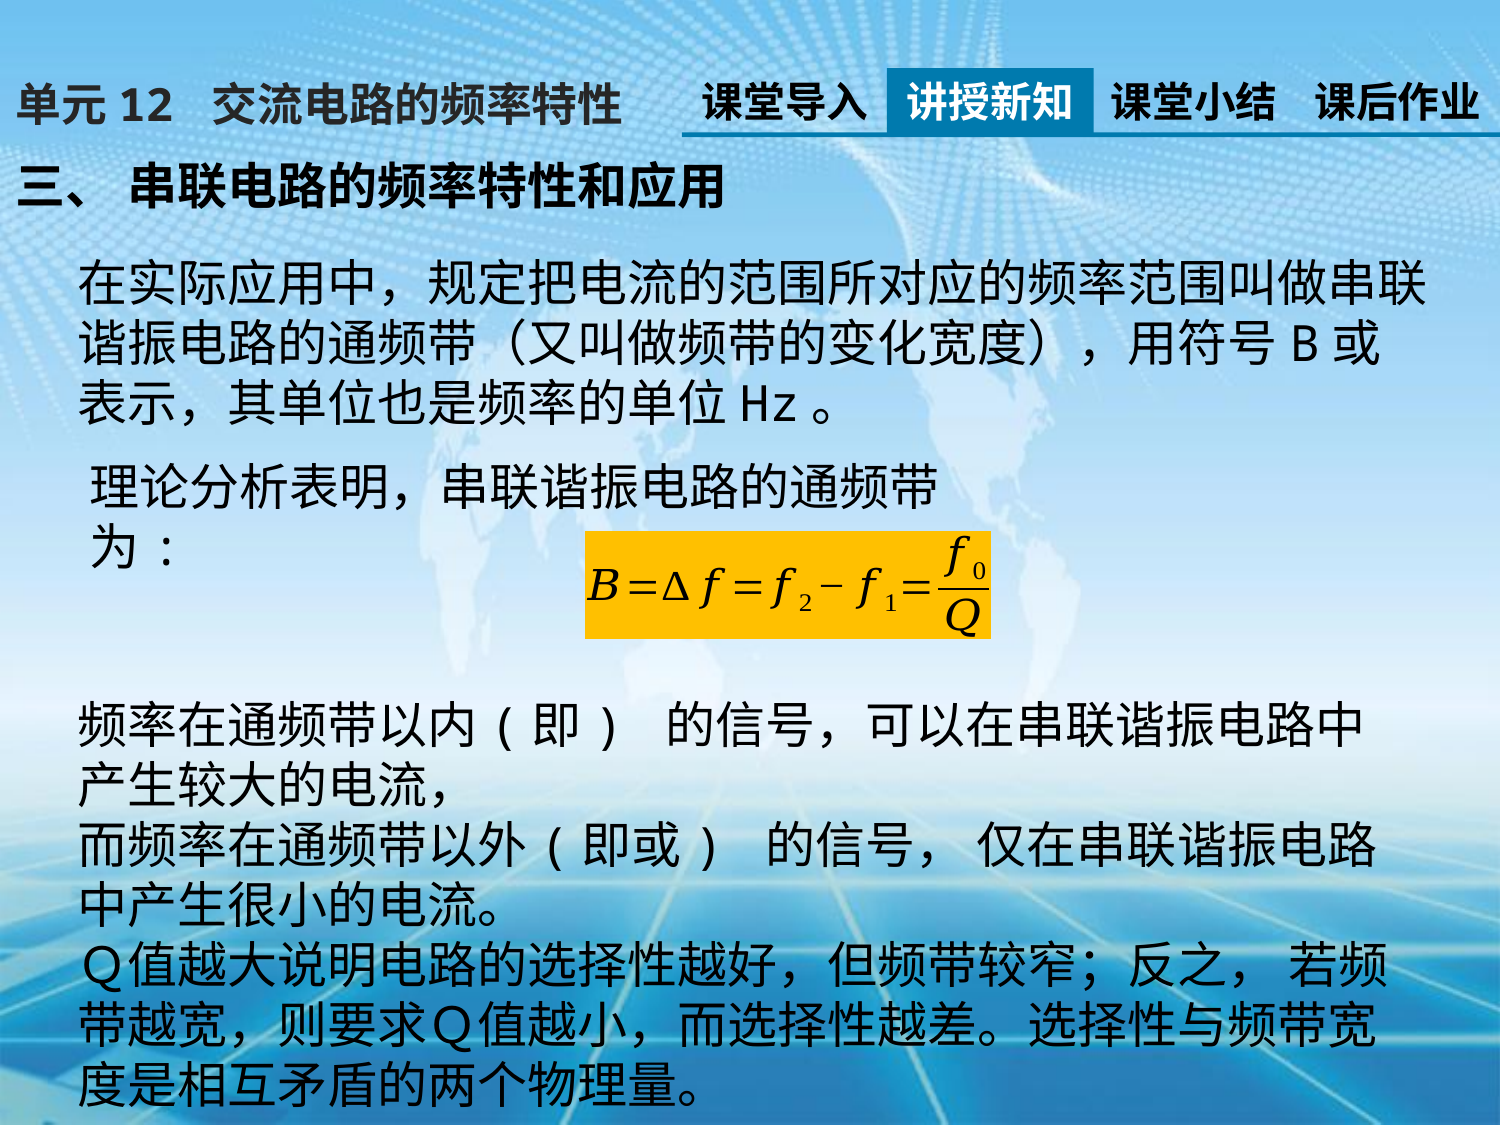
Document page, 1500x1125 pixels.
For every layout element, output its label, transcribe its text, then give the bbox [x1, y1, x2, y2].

text_box 三、 串联电路的频率特性和应用 [1, 147, 797, 237]
picture [0, 0, 1500, 1125]
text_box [1, 67, 1500, 139]
text_box 理论分析表明，串联谐振电路的通频带为: [74, 447, 1046, 583]
